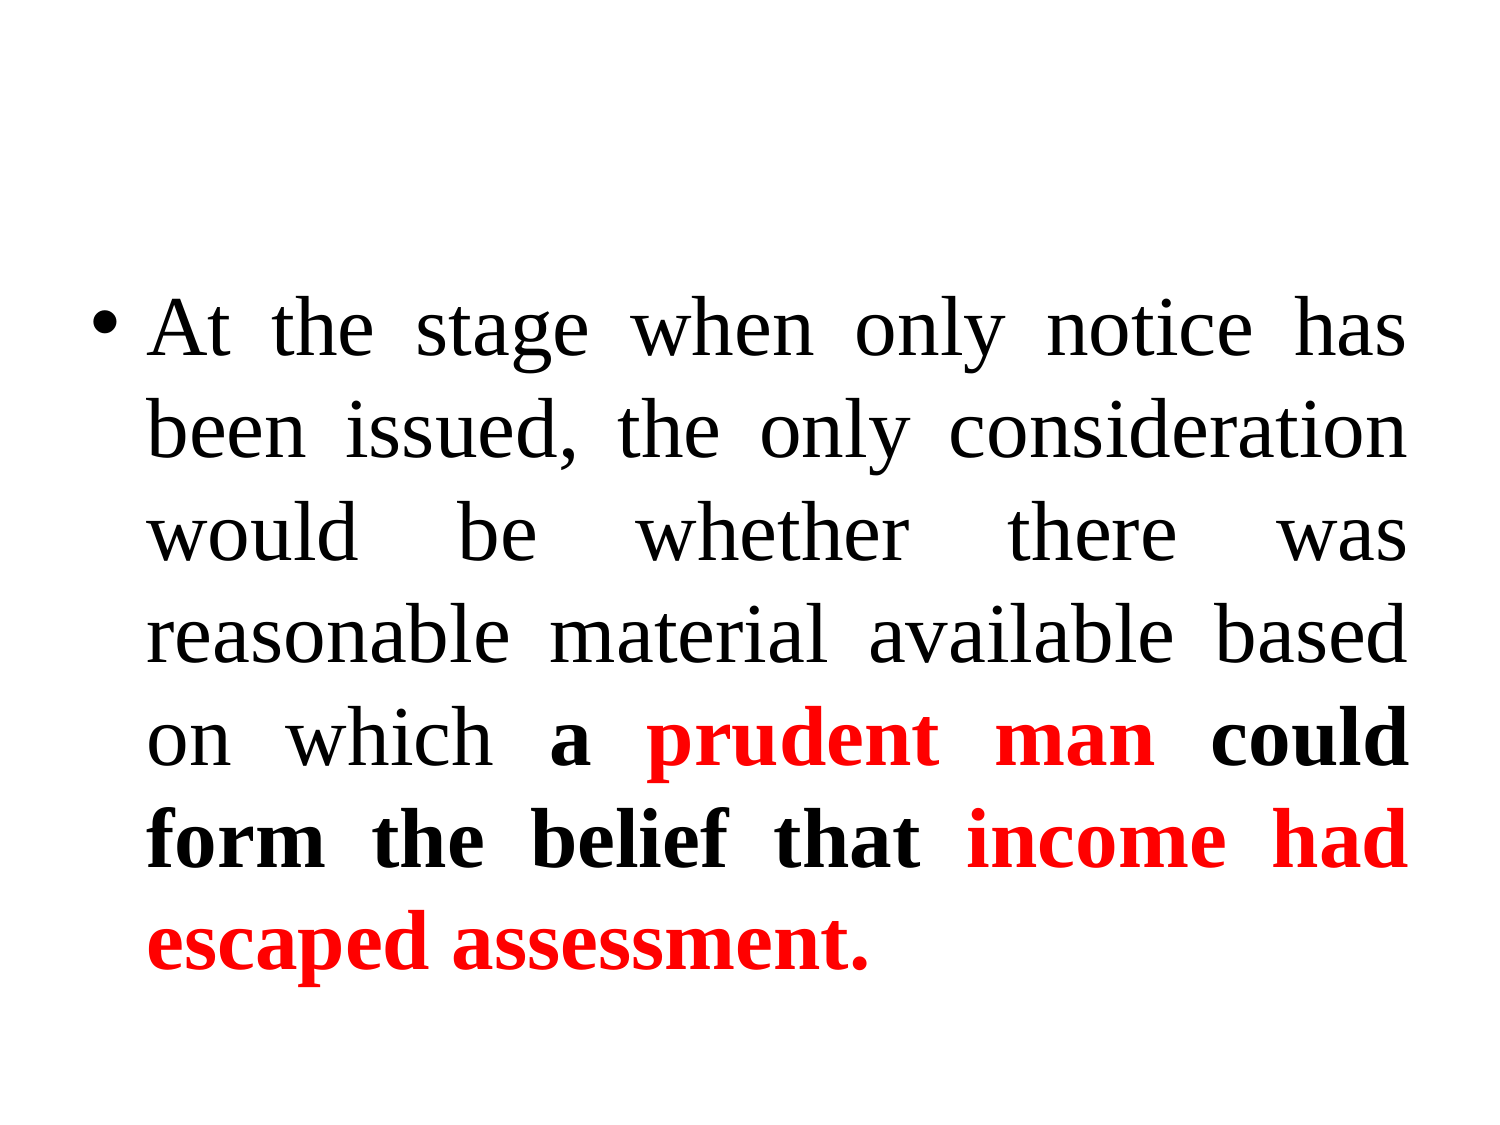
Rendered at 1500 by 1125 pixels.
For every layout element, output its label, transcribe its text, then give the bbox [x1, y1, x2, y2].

list At the stage when only notice has been issued, the only consideration would be whether there was reasonable material available based on which a prudent man could form the belief that income had escaped assessment. [75, 262, 1425, 1005]
